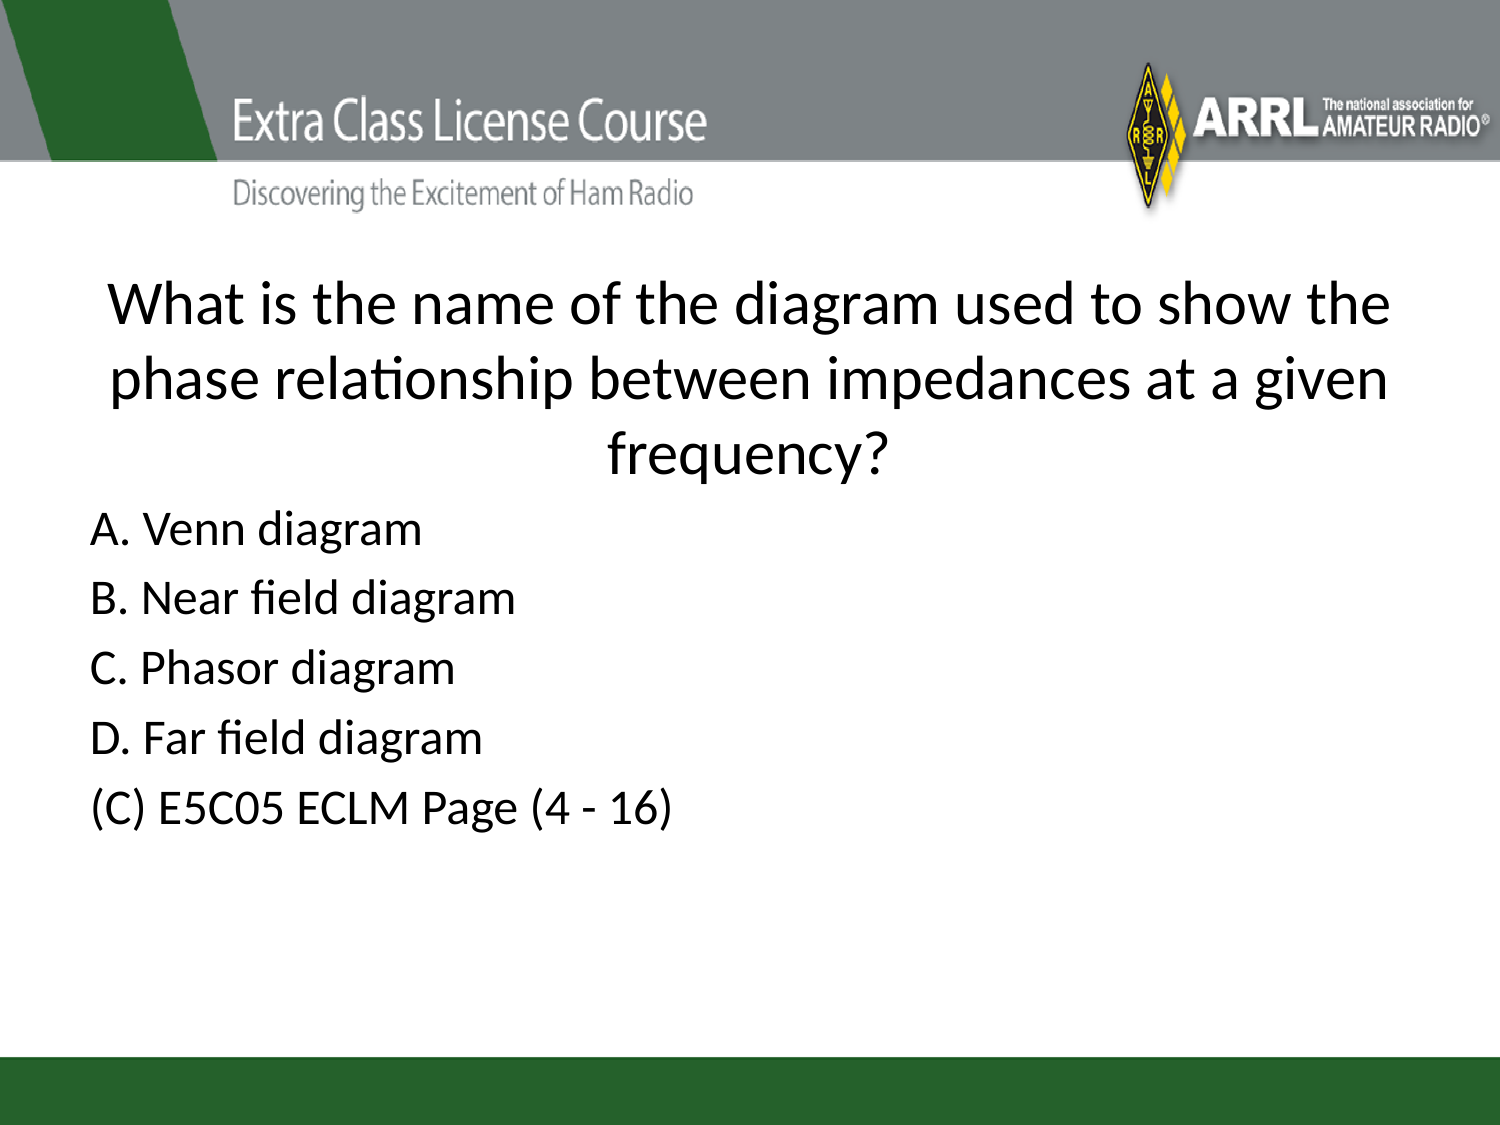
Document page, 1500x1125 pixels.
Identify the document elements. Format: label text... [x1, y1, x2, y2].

title What is the name of the diagram used to show the phase relationship between impedances at a given frequency? [75, 254, 1425, 435]
list A. Venn diagram B. Near field diagram C. Phasor diagram D. Far field diagram (C) E5C05 ECLM Page (4 - 16) [75, 487, 1425, 1005]
picture [0, 0, 1500, 1125]
